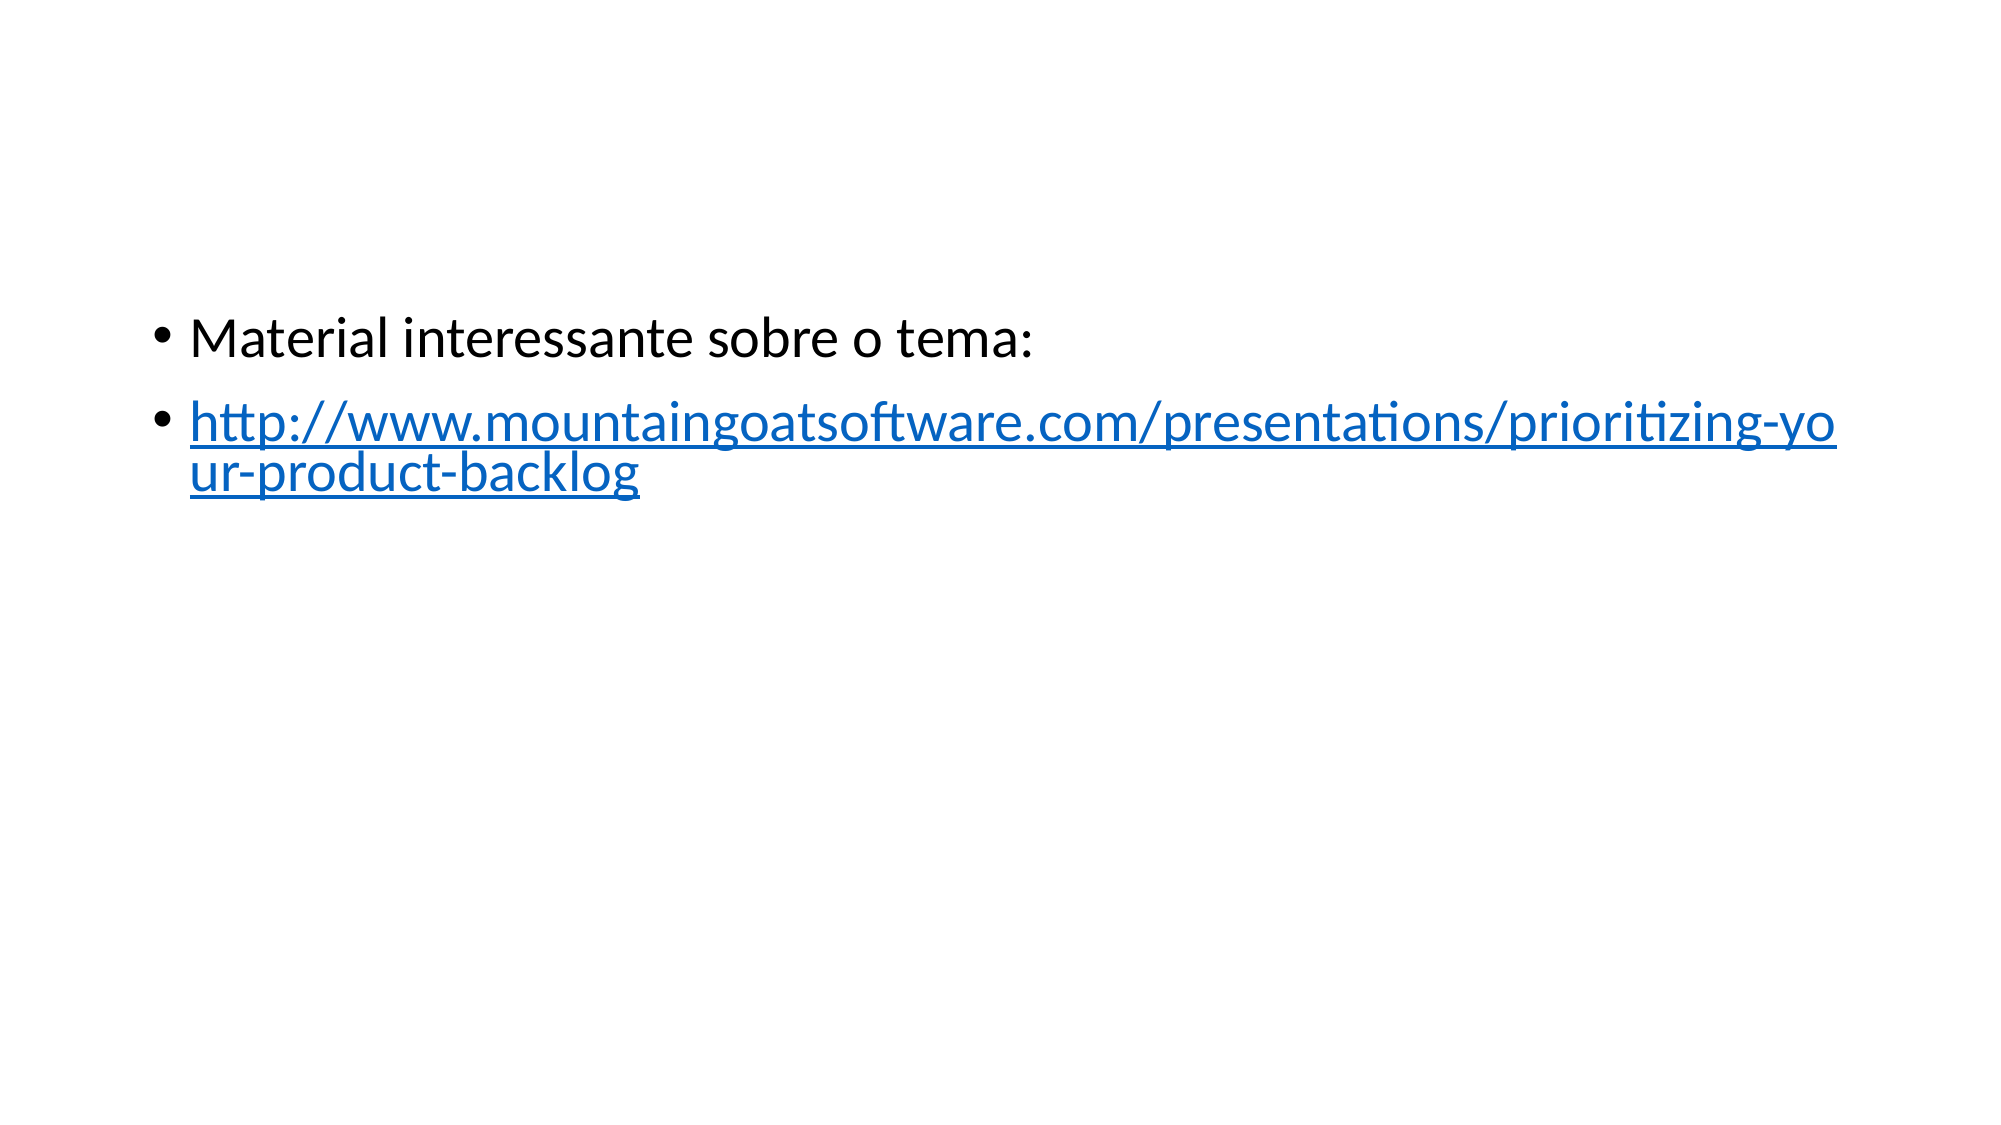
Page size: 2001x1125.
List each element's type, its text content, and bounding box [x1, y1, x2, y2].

list Material interessante sobre o tema: http://www.mountaingoatsoftware.com/presentations/prioritizing-your-product-backlog [137, 299, 1863, 1014]
